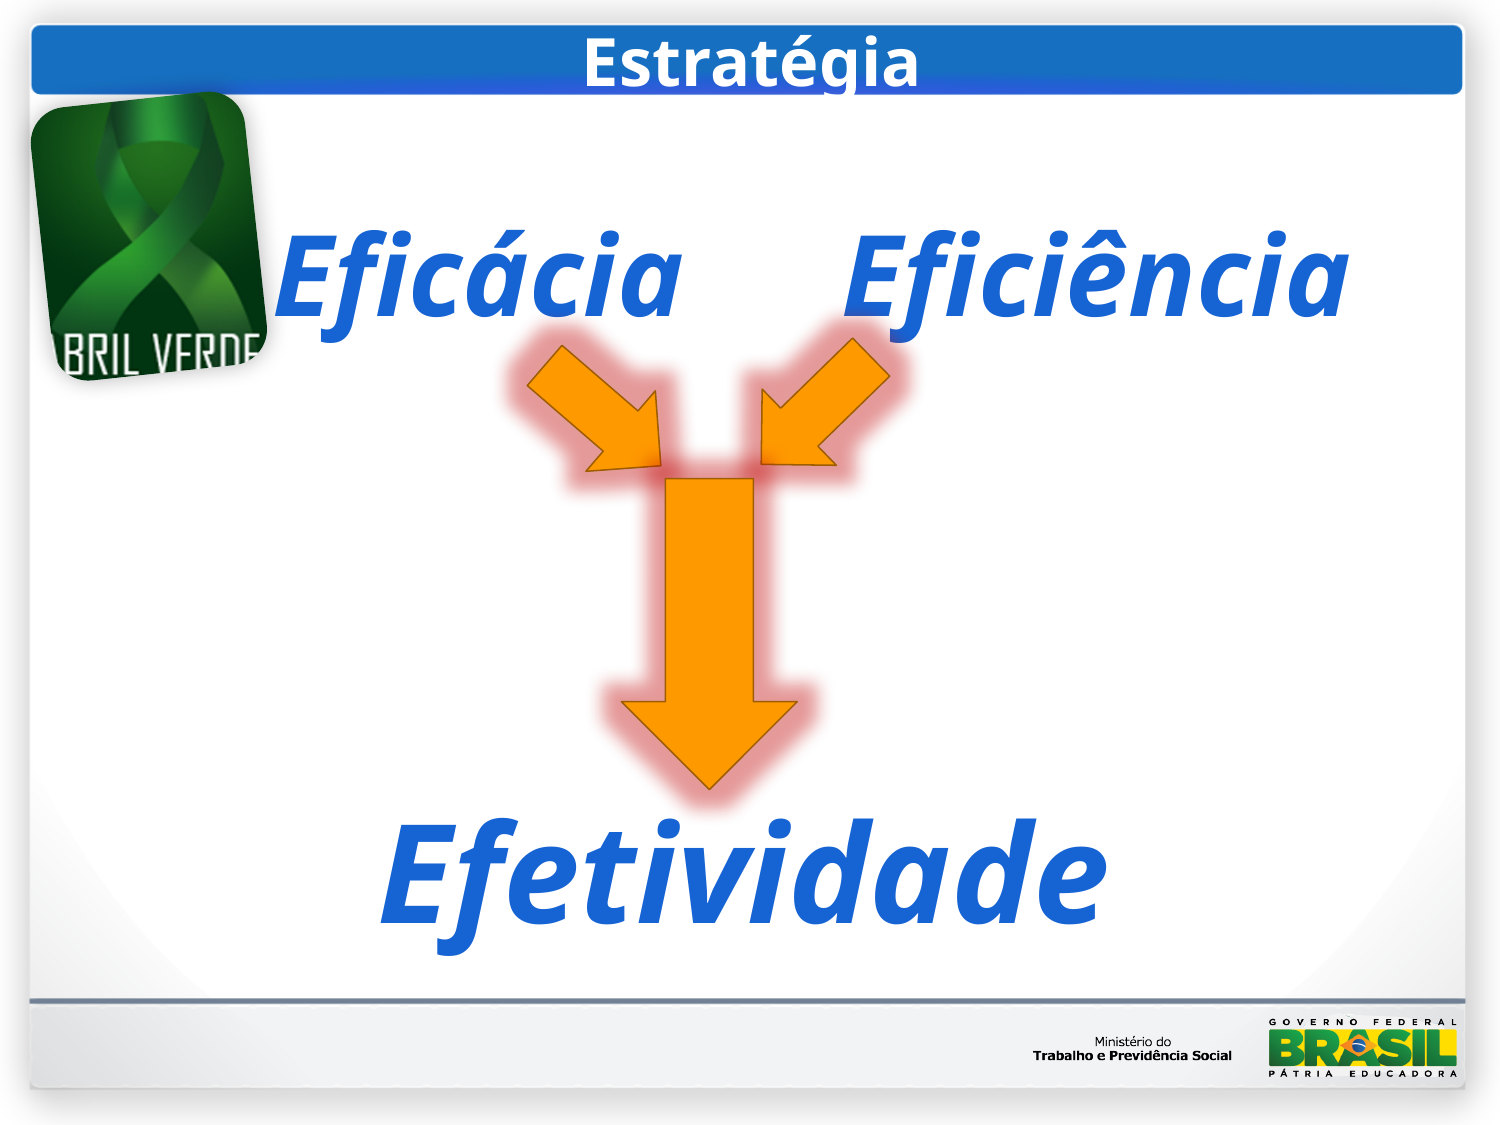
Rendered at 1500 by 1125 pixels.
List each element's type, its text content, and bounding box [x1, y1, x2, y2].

text_box [527, 345, 660, 472]
text_box Efetividade [362, 778, 1126, 959]
text_box [621, 478, 798, 790]
text_box [761, 338, 890, 466]
title Estratégia [76, 25, 1428, 95]
text_box Eficácia [257, 196, 700, 347]
text_box Eficiência [826, 196, 1367, 347]
picture [0, 0, 1500, 1125]
